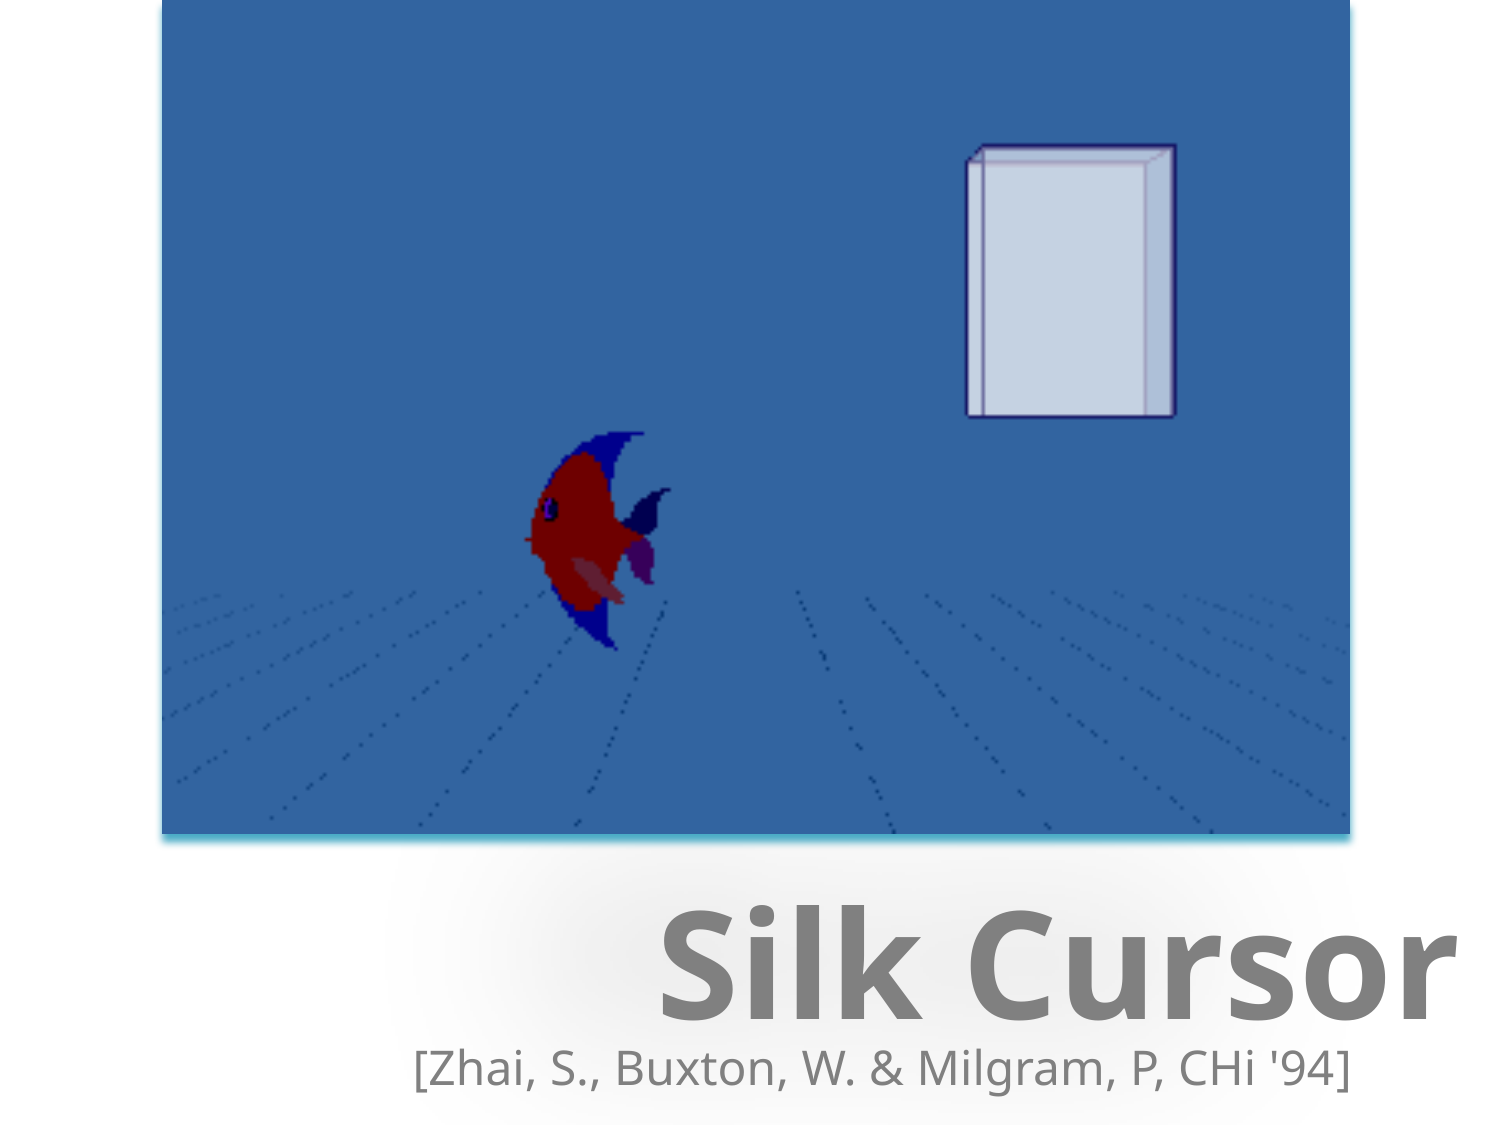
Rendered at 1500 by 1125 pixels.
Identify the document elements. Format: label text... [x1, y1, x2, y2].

text_box [Zhai, S., Buxton, W. & Milgram, P, CHi '94] [412, 1037, 1488, 1096]
picture [162, 0, 1351, 834]
text_box Silk Cursor [0, 862, 1475, 1058]
